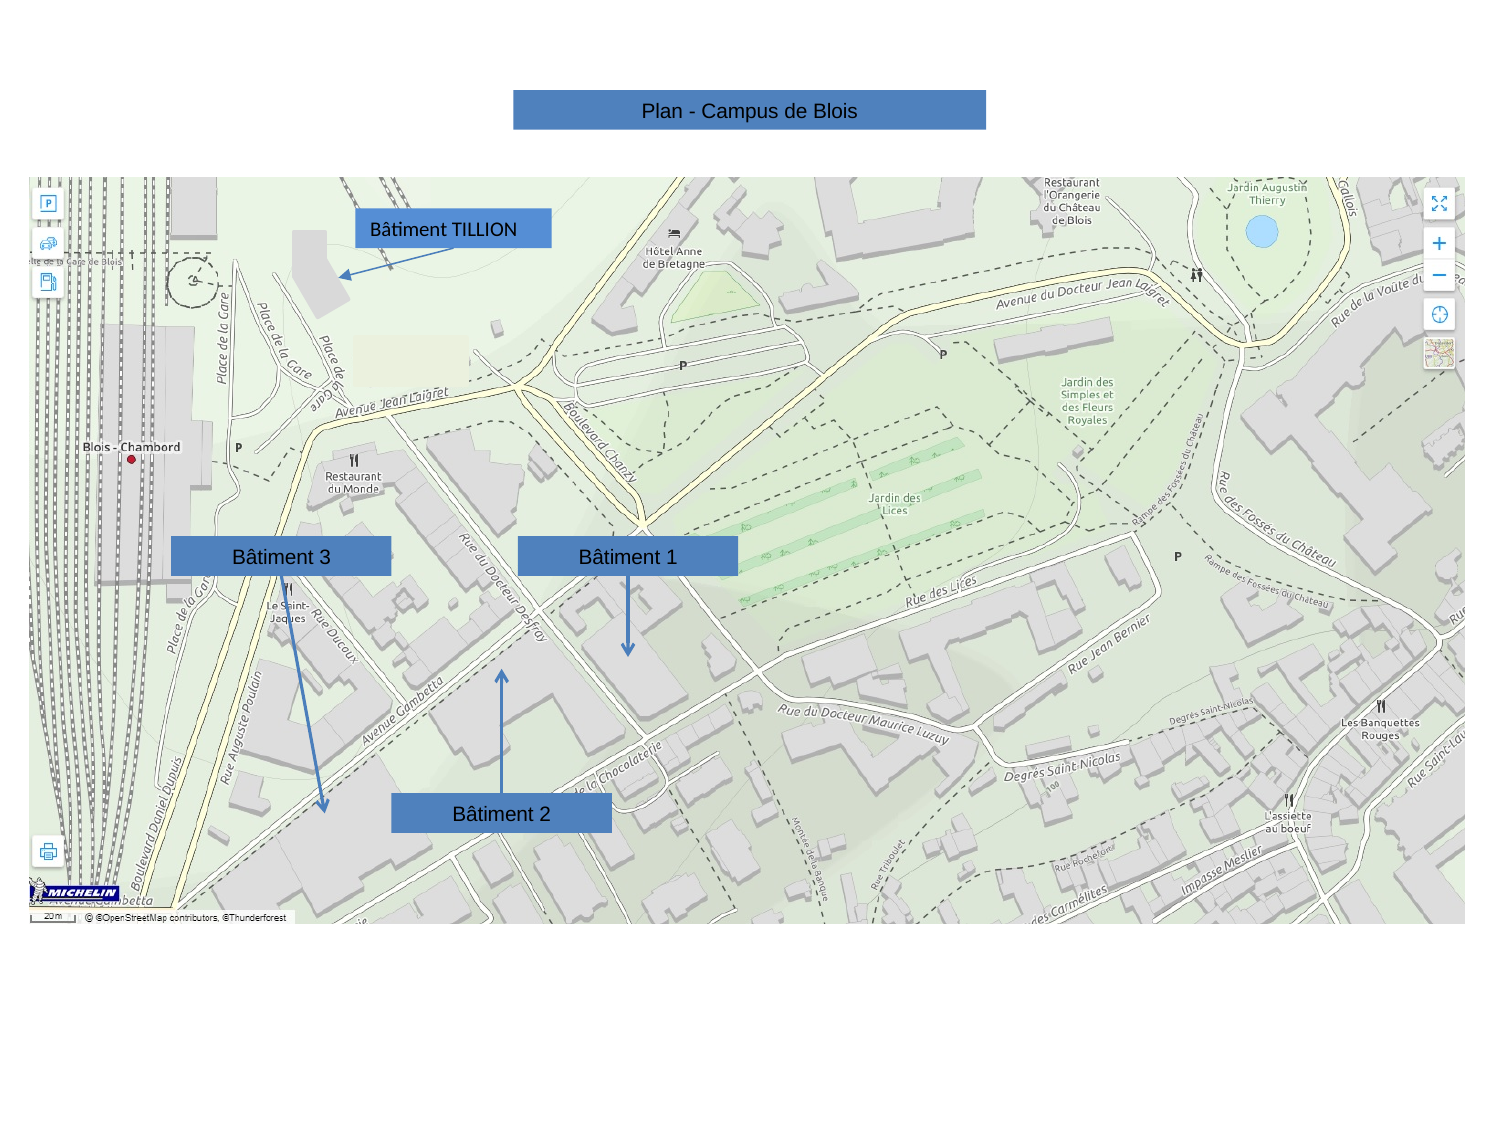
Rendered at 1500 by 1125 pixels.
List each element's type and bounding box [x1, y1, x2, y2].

text_box [170, 89, 987, 834]
text_box [336, 248, 454, 280]
picture [29, 176, 1465, 924]
